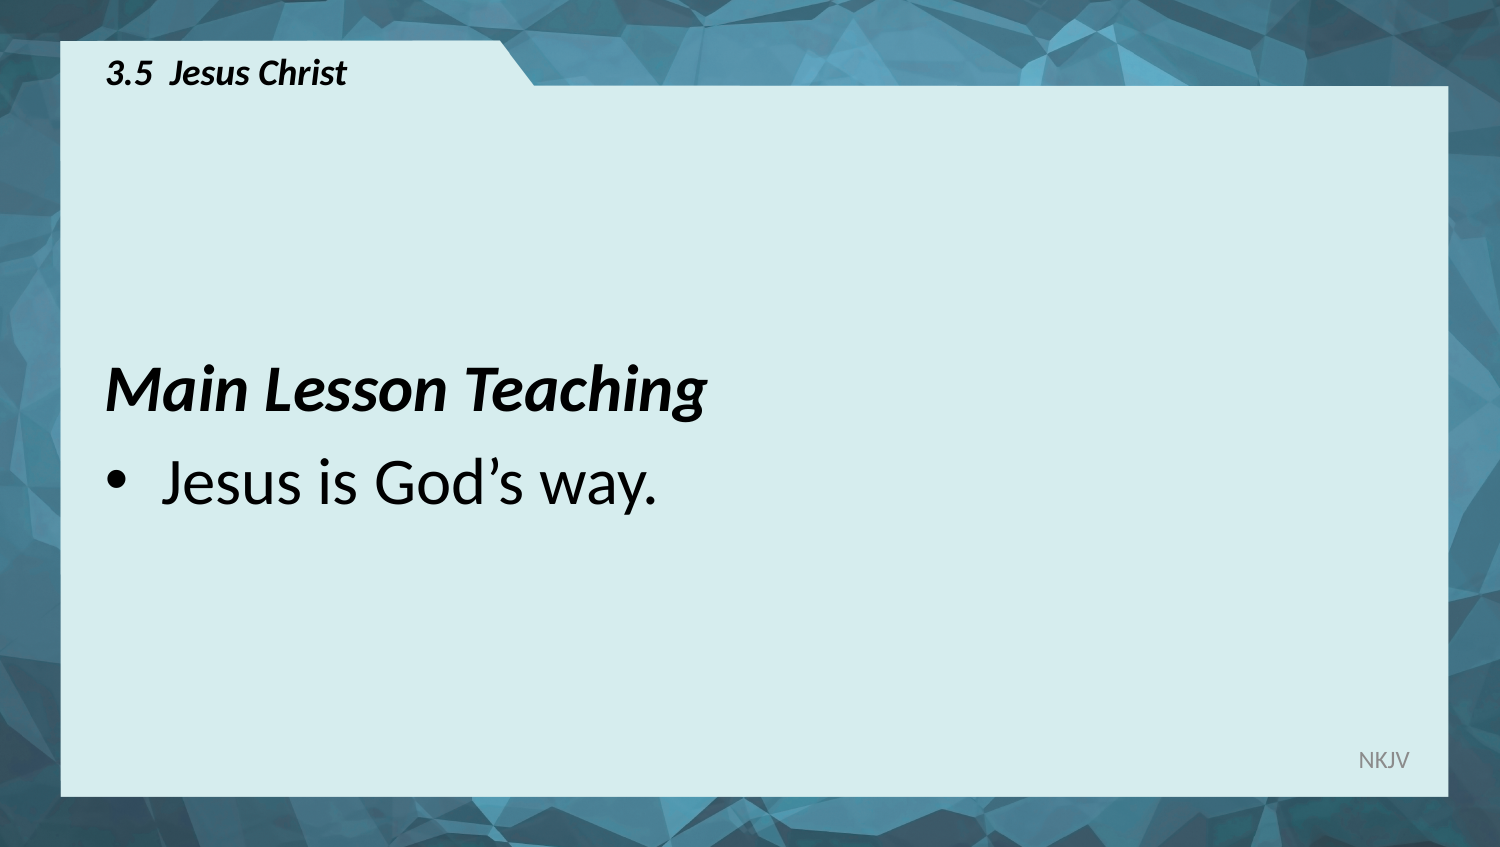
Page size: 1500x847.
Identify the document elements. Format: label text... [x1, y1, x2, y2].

title 3.5 Jesus Christ [89, 33, 1420, 108]
picture [0, 0, 1500, 847]
list Main Lesson Teaching Jesus is God’s way. [89, 141, 1403, 722]
footer NKJV [950, 736, 1425, 782]
